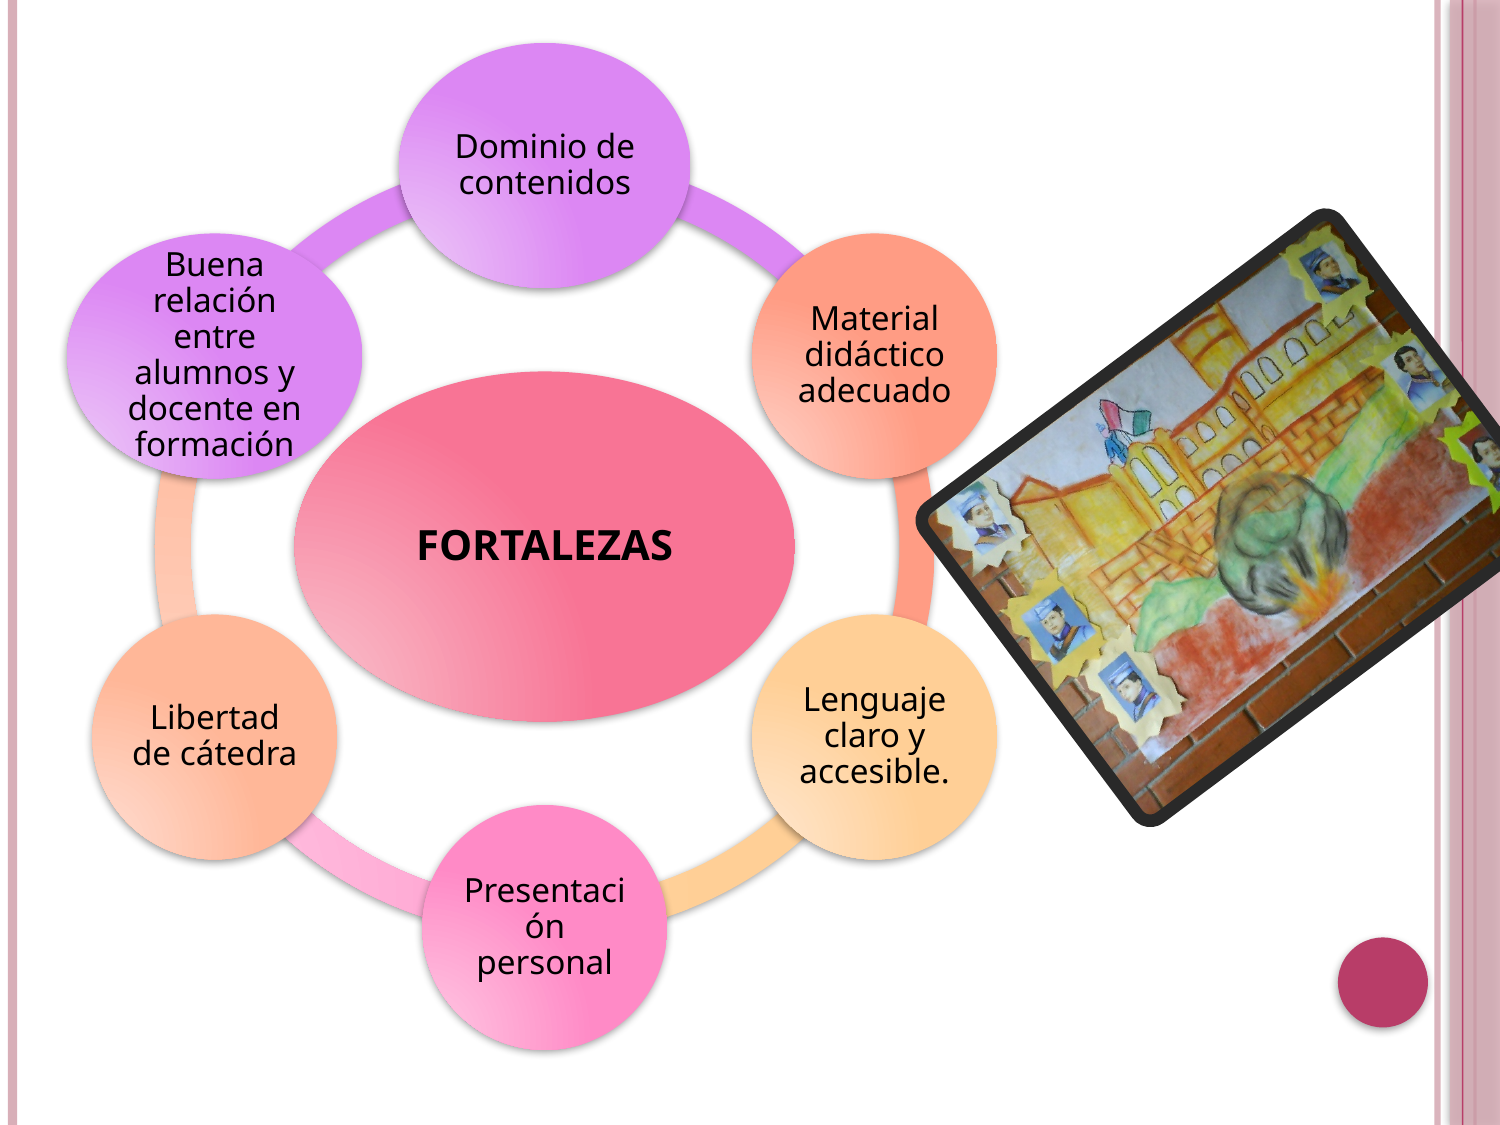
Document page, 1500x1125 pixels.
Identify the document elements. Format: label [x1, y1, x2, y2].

list [0, 42, 1190, 1051]
picture [979, 234, 1500, 786]
